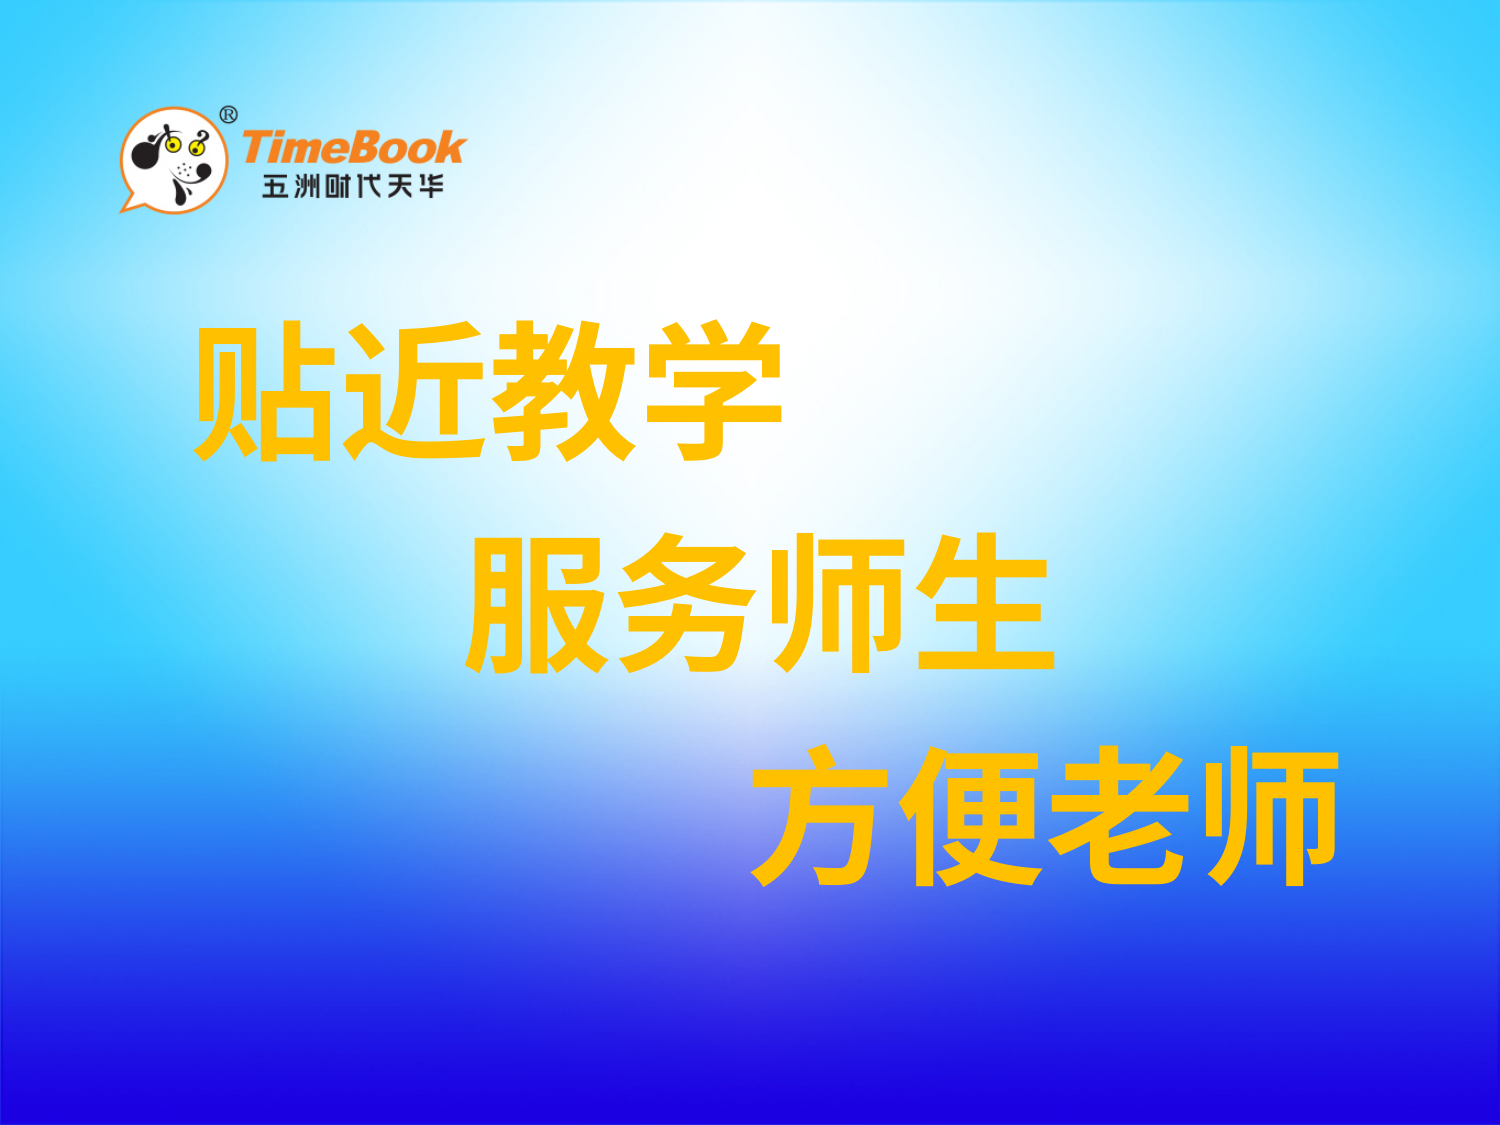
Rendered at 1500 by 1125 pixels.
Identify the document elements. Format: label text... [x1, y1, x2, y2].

text_box 方便老师 [726, 716, 1365, 911]
picture [0, 0, 1500, 1125]
text_box 服务师生 [442, 503, 1081, 699]
text_box 贴近教学 [171, 290, 809, 486]
